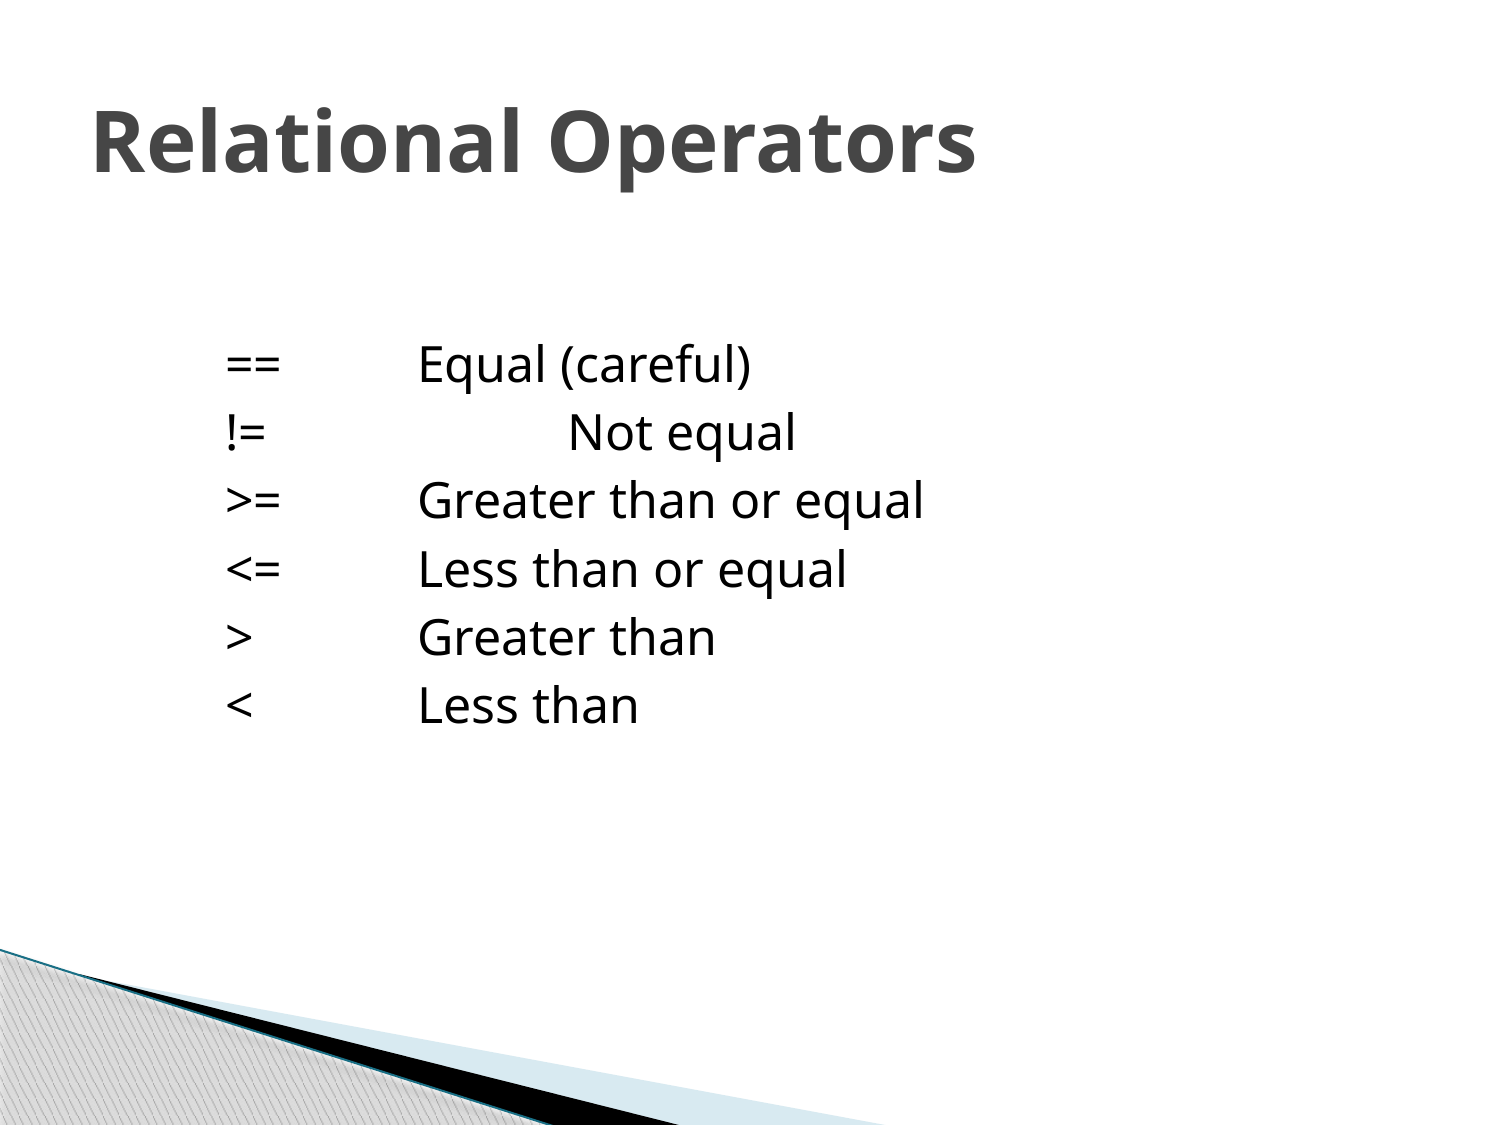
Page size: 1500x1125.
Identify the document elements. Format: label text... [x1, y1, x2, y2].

title Relational Operators [75, 45, 1425, 233]
list == Equal (careful) != Not equal >= Greater than or equal <= Less than or equal > Greater than < Less than [192, 324, 1100, 1000]
